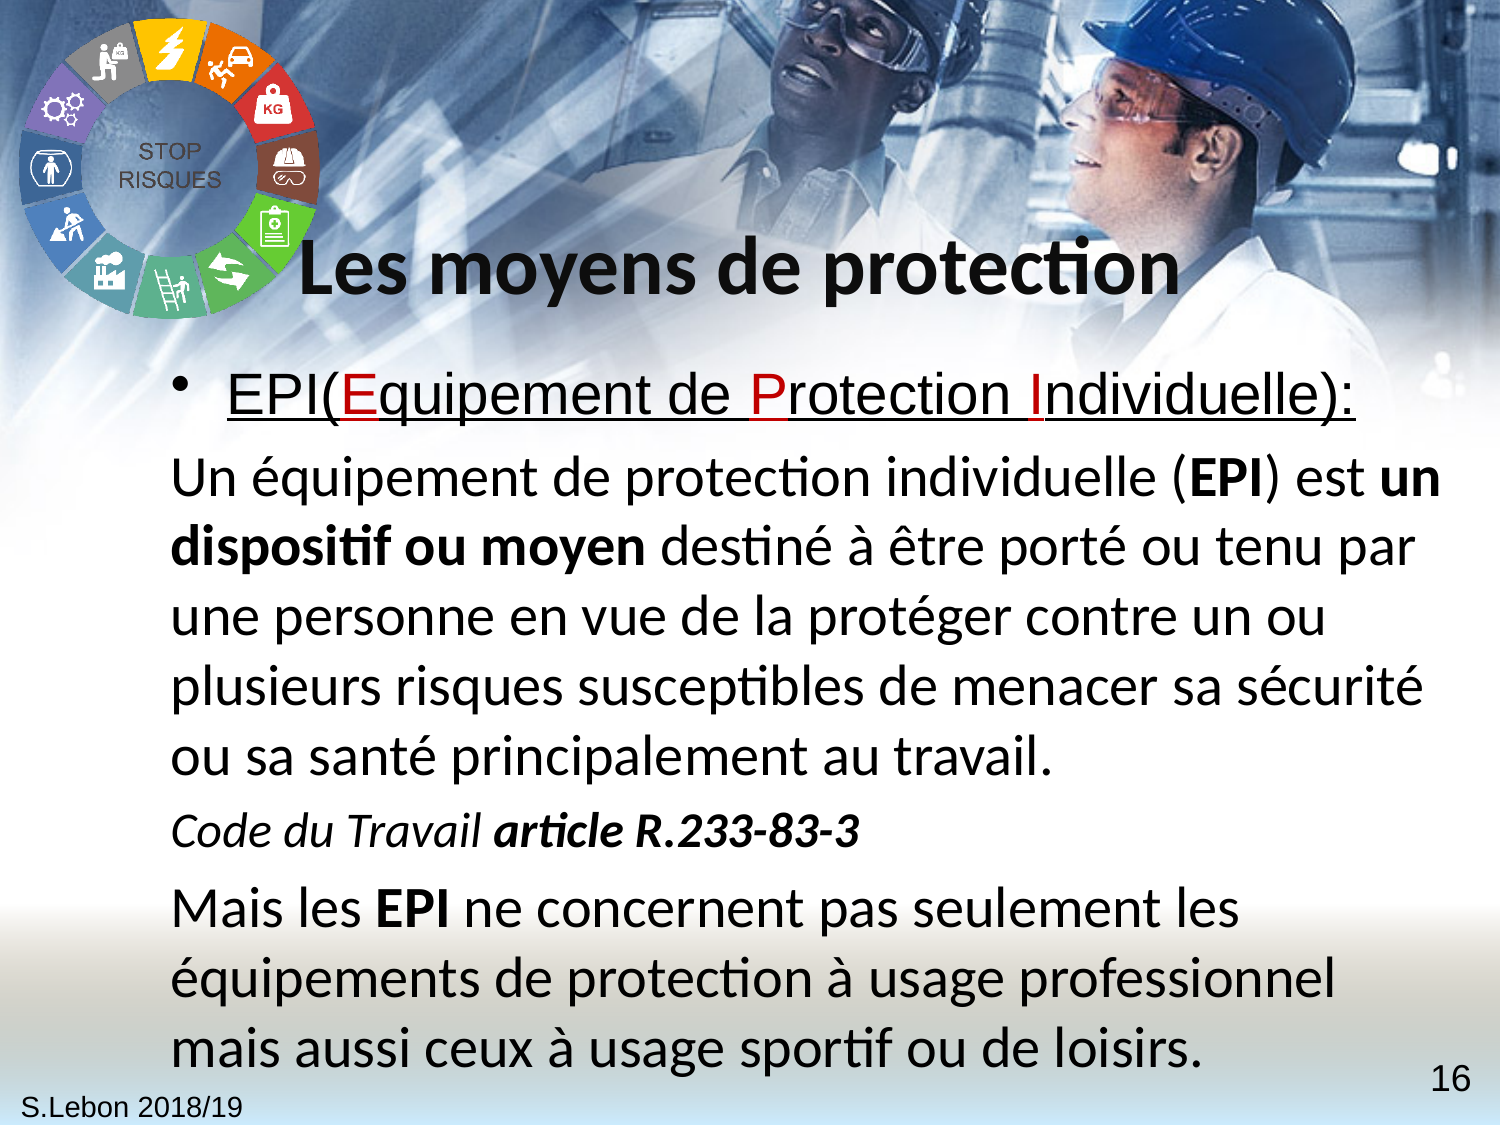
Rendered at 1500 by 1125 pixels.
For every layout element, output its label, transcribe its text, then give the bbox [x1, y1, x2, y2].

title Les moyens de protection [341, 219, 1288, 304]
text_box 16 [1415, 1046, 1498, 1107]
list EPI(Equipement de Protection Individuelle): Un équipement de protection individuelle (EPI) est un dispositif ou moyen destiné à être porté ou tenu par une personne en vue de la protéger contre un ou plusieurs risques susceptibles de menacer sa sécurité ou sa santé principalement au travail. Code du Travail article R.233-83-3 Mais les EPI ne concernent pas seulement les équipements de protection à usage professionnel mais aussi ceux à usage sportif ou de loisirs. [155, 348, 1458, 1108]
text_box S.Lebon 2018/19 [5, 1080, 396, 1125]
picture [0, 0, 1500, 936]
